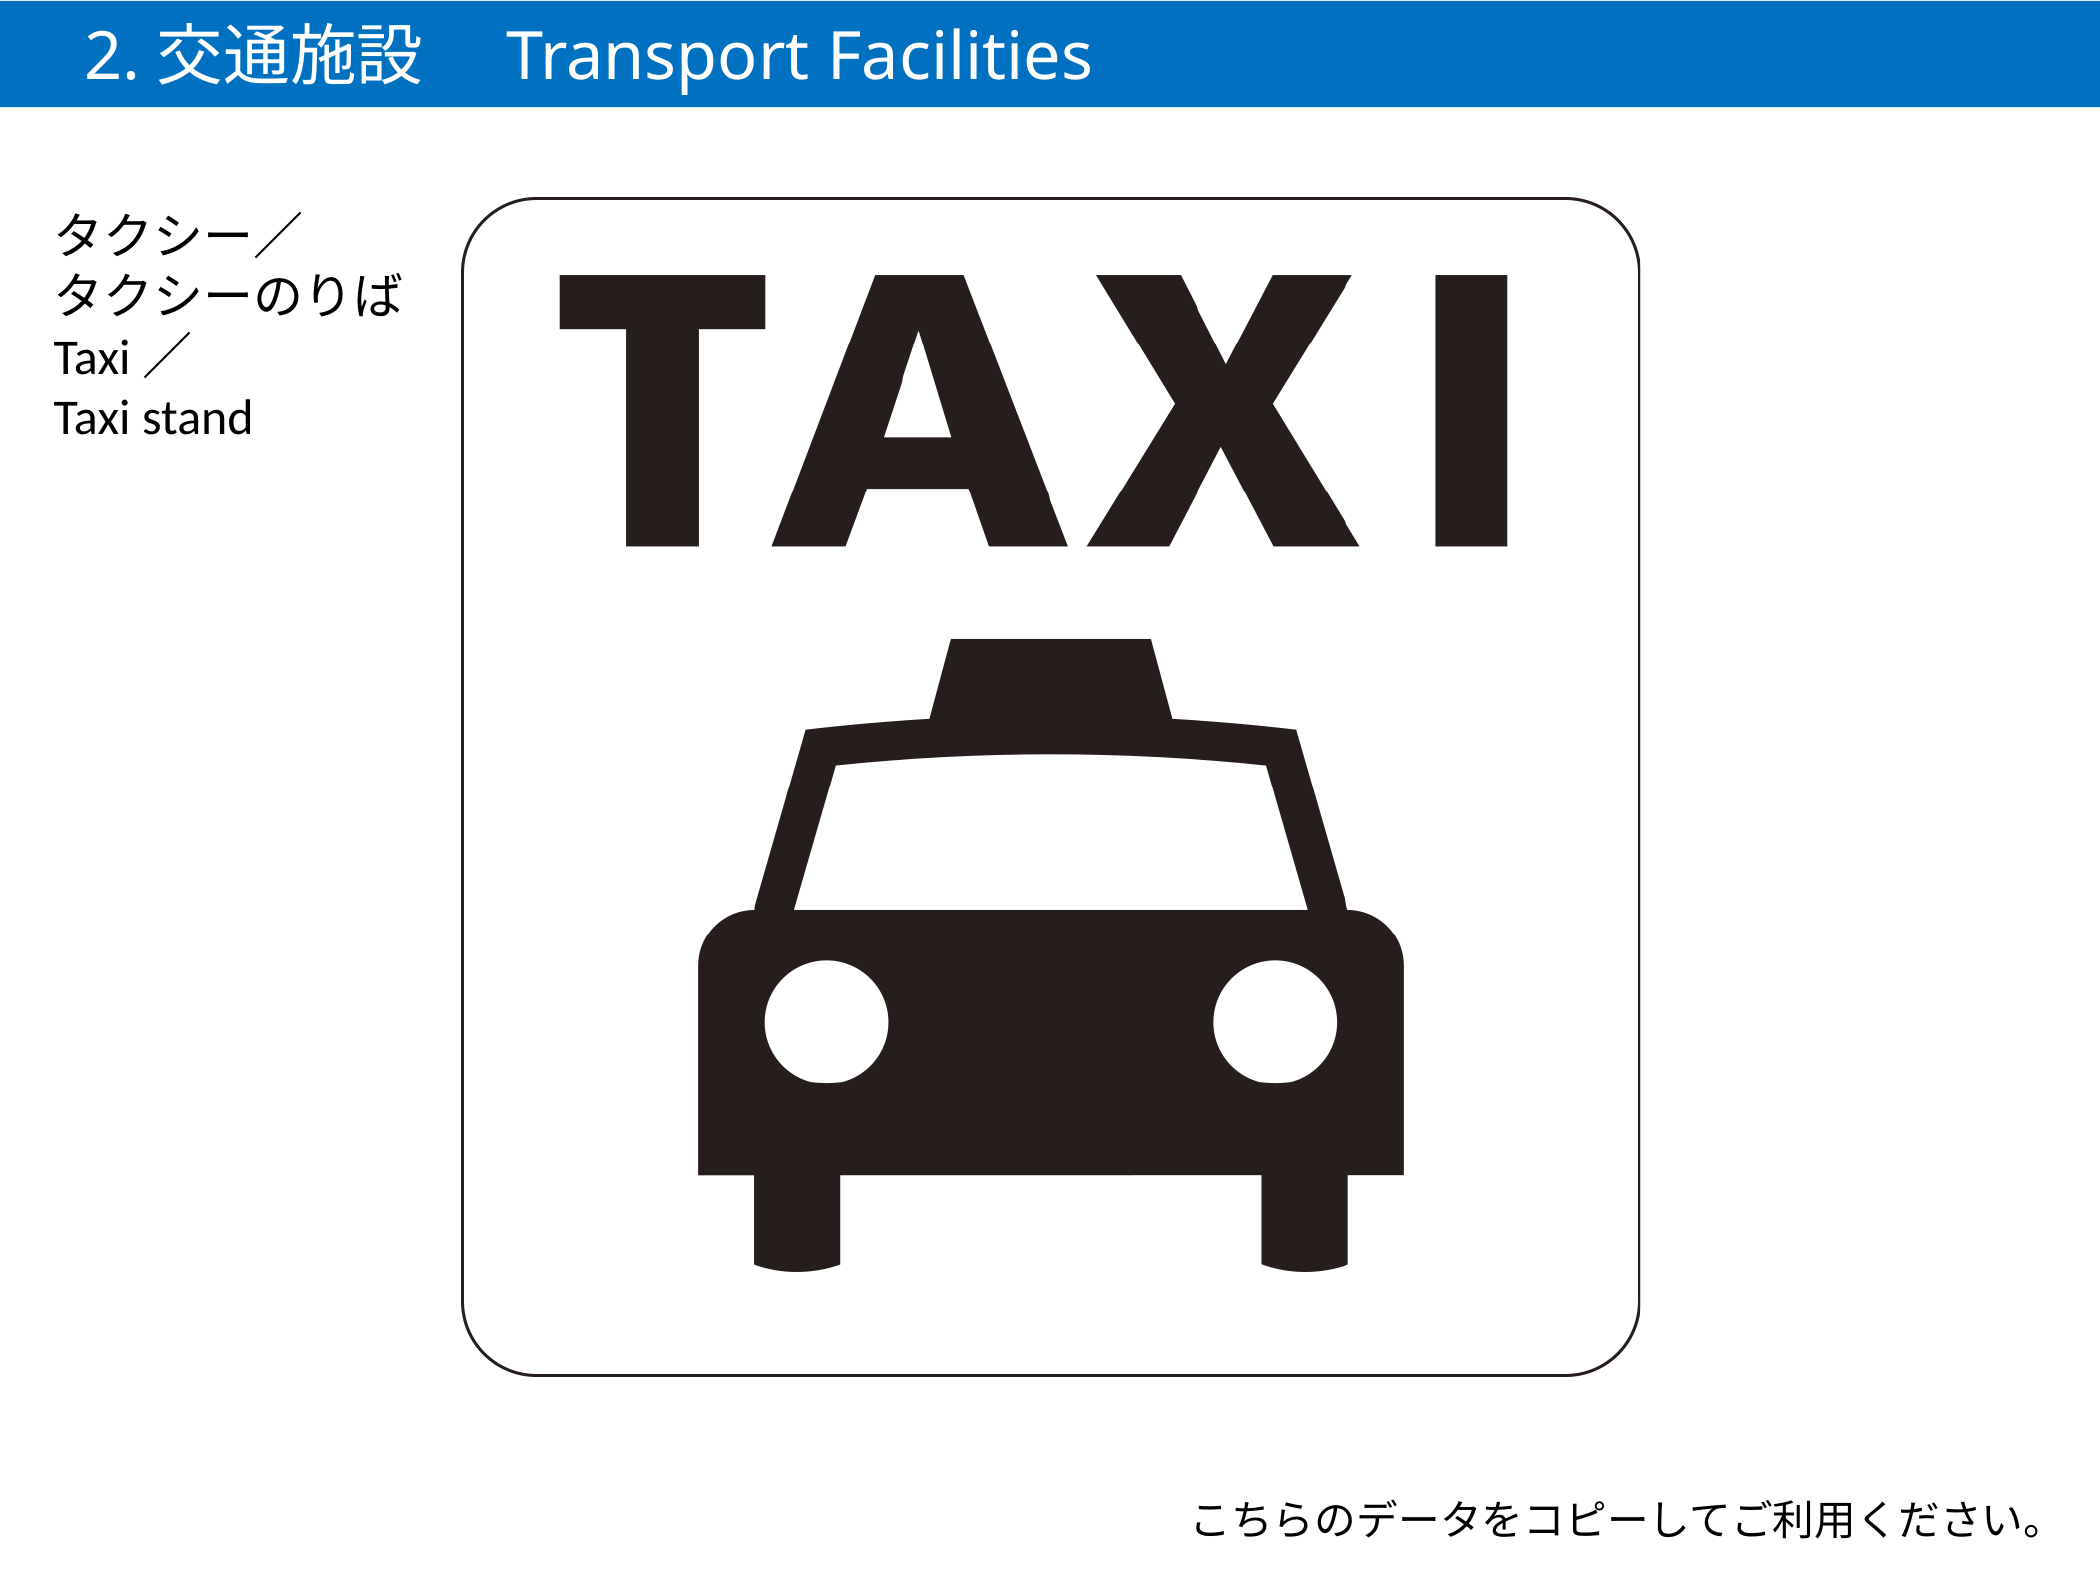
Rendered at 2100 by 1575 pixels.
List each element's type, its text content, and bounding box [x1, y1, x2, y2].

text_box 2.交通施設 Transport Facilities [69, 5, 1110, 101]
picture [459, 196, 1641, 1378]
text_box タクシー／ タクシーのりば Taxi／ Taxi stand [38, 196, 419, 452]
text_box [0, 0, 2100, 108]
text_box こちらのデータをコピーしてご利用ください。 [1174, 1486, 2081, 1552]
